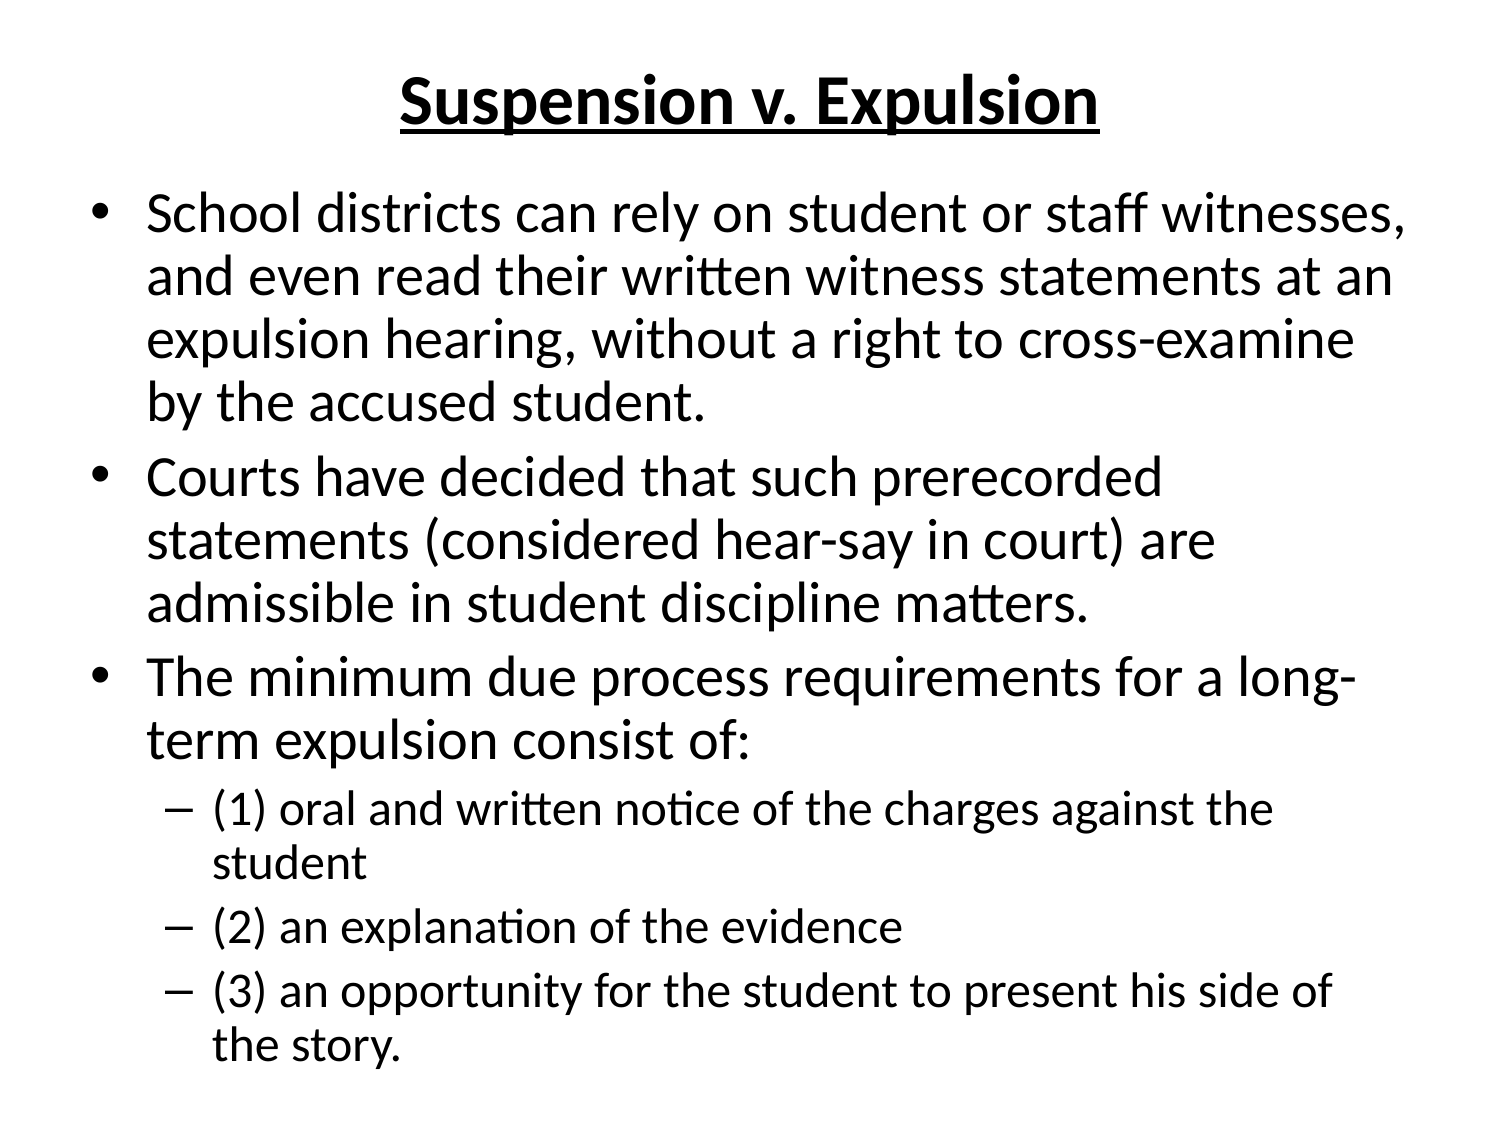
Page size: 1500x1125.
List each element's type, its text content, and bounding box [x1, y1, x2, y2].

list School districts can rely on student or staff witnesses, and even read their written witness statements at an expulsion hearing, without a right to cross-examine by the accused student. Courts have decided that such prerecorded statements (considered hear-say in court) are admissible in student discipline matters. The minimum due process requirements for a long-term expulsion consist of: (1) oral and written notice of the charges against the student (2) an explanation of the evidence (3) an opportunity for the student to present his side of the story. [74, 174, 1426, 1038]
title Suspension v. Expulsion [74, 44, 1426, 174]
